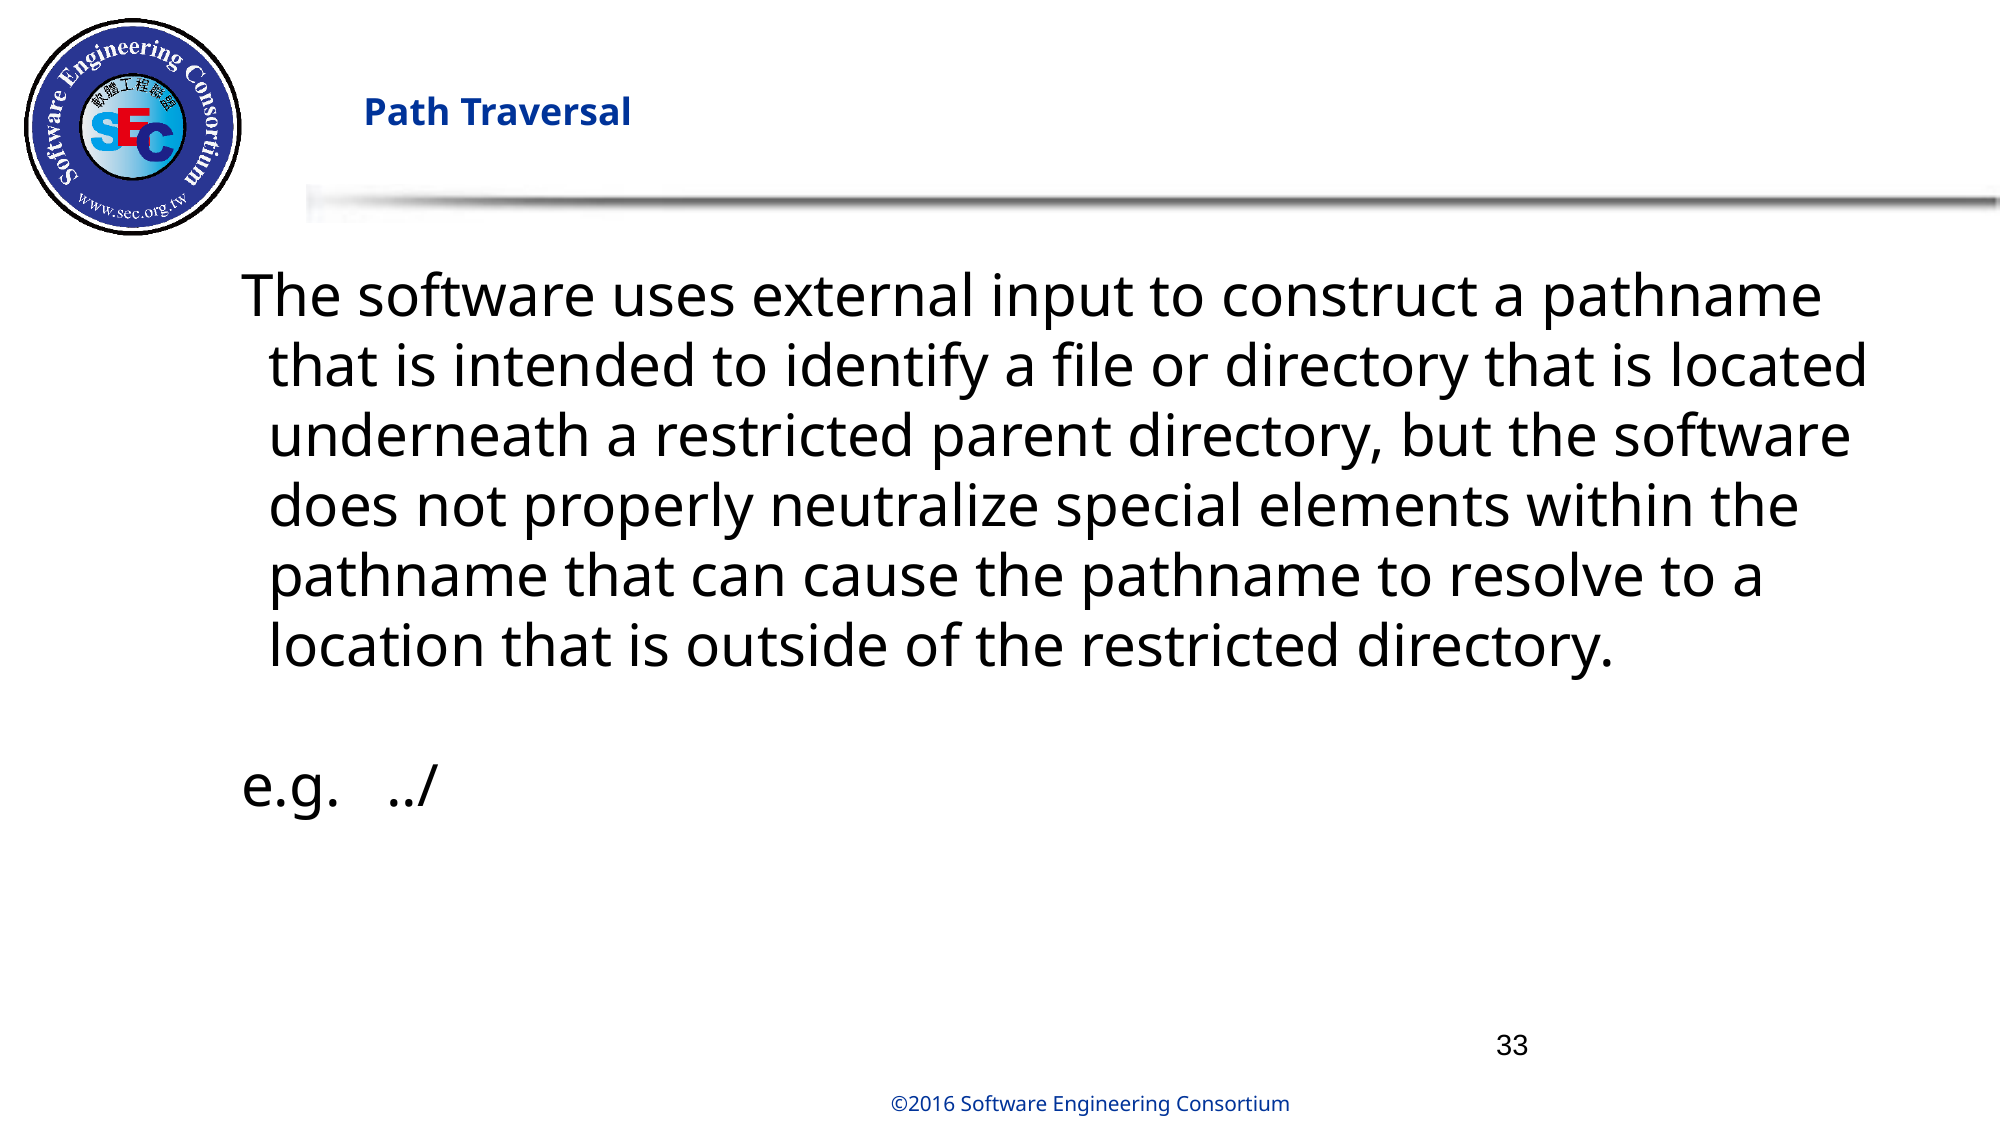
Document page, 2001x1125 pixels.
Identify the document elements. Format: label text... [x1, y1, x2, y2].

list The software uses external input to construct a pathname that is intended to identify a file or directory that is located underneath a restricted parent directory, but the software does not properly neutralize special elements within the pathname that can cause the pathname to resolve to a location that is outside of the restricted directory. e.g. ../ [196, 243, 1898, 1000]
title Path Traversal [348, 42, 2000, 179]
picture [0, 0, 265, 259]
picture [306, 184, 2000, 223]
slide_number ‹#› [1481, 1019, 1898, 1094]
